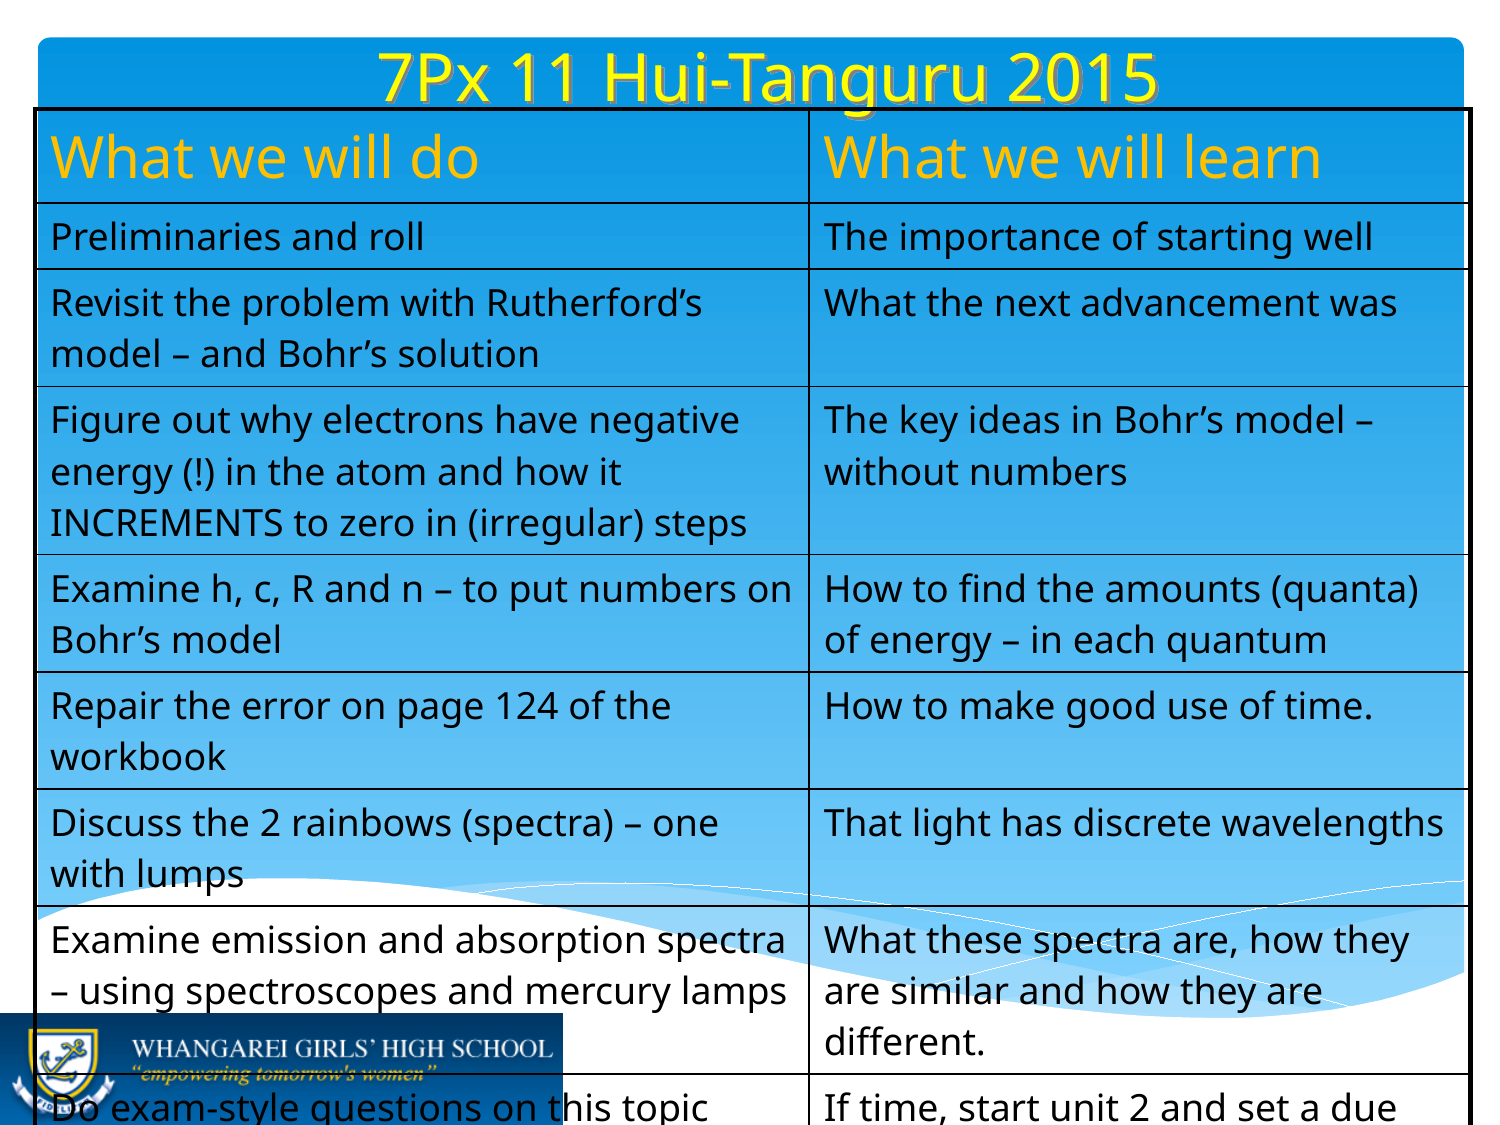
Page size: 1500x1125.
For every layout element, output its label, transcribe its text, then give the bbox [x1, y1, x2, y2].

picture [0, 1012, 563, 1125]
table_cell What the next advancement was [810, 270, 1468, 386]
table_header What we will do [37, 111, 808, 202]
table_cell Figure out why electrons have negative energy (!) in the atom and how it INCREMENTS to zero in (irregular) steps [37, 387, 808, 554]
table_header What we will learn [810, 111, 1468, 202]
table_cell How to find the amounts (quanta) of energy – in each quantum [810, 555, 1468, 671]
table_cell The key ideas in Bohr’s model – without numbers [810, 387, 1468, 554]
table_cell Preliminaries and roll [37, 204, 808, 268]
text_box 7Px 11 Hui-Tanguru 2015 [162, 24, 1375, 107]
table_cell How to make good use of time. [810, 673, 1468, 788]
table_cell Revisit the problem with Rutherford’s model – and Bohr’s solution [37, 270, 808, 386]
table_cell Repair the error on page 124 of the workbook [37, 673, 808, 788]
table_cell Examine emission and absorption spectra – using spectroscopes and mercury lamps [37, 907, 808, 1073]
table_cell Discuss the 2 rainbows (spectra) – one with lumps [37, 790, 808, 905]
table_cell What these spectra are, how they are similar and how they are different. [810, 907, 1468, 1073]
table_cell Do exam-style questions on this topic [568, 1075, 808, 1125]
table_cell Examine h, c, R and n – to put numbers on Bohr’s model [37, 555, 808, 671]
table_cell The importance of starting well [810, 204, 1468, 268]
table_cell That light has discrete wavelengths [810, 790, 1468, 905]
table_cell If time, start unit 2 and set a due date for it [810, 1075, 1468, 1125]
